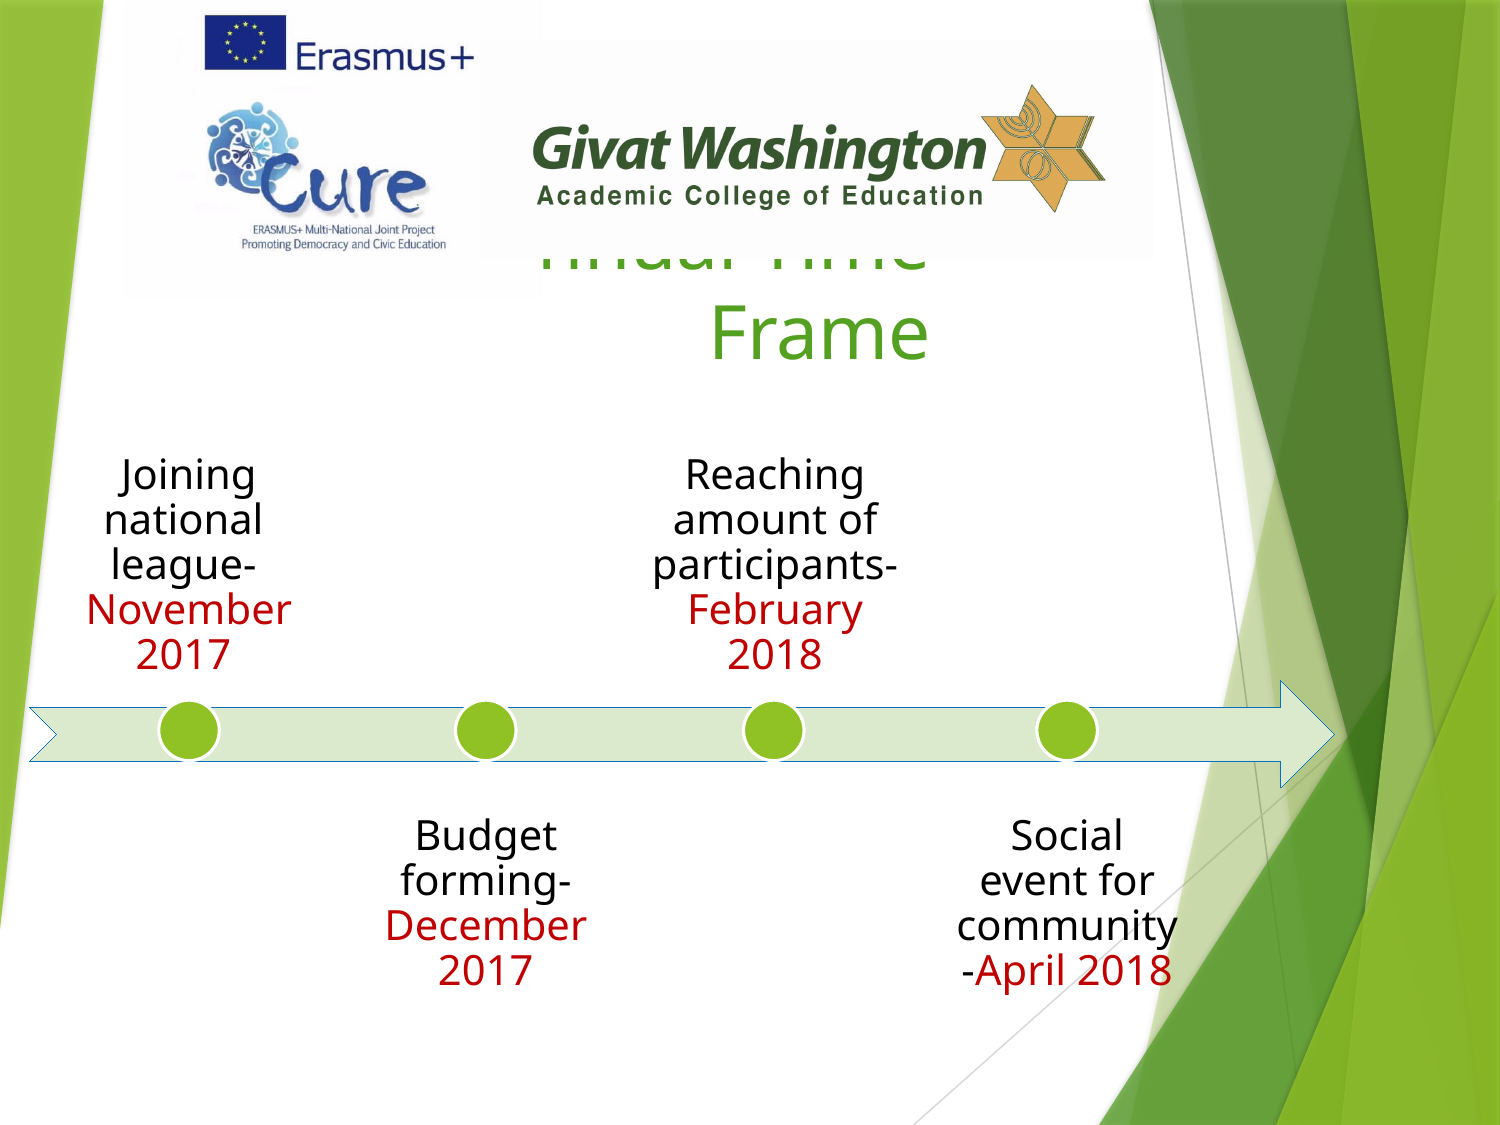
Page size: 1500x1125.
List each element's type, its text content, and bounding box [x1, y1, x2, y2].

picture [1153, 37, 1164, 251]
title Annual Time Frame [265, 307, 947, 382]
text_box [28, 426, 1336, 1034]
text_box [123, 0, 1153, 297]
